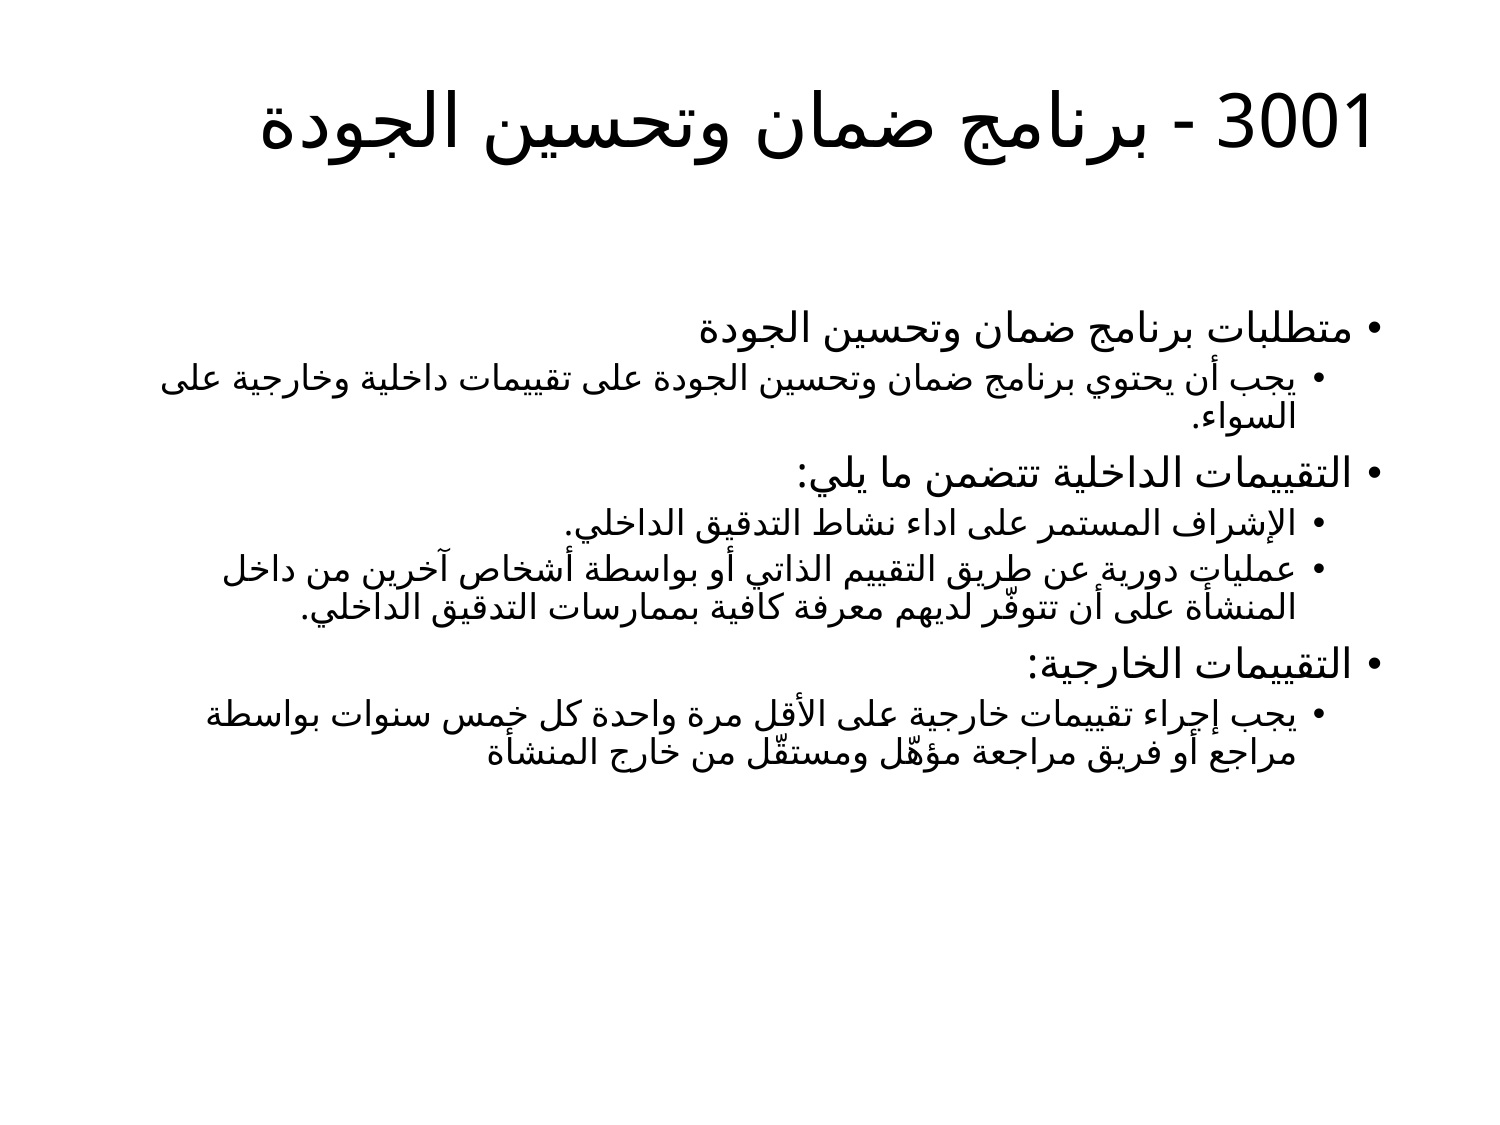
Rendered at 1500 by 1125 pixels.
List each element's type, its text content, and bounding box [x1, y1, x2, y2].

title 3001 - برنامج ضمان وتحسين الجودة [103, 59, 1397, 278]
list متطلبات برنامج ضمان وتحسين الجودة يجب أن يحتوي برنامج ضمان وتحسين الجودة على تقييمات داخلية وخارجية على السواء. التقييمات الداخلية تتضمن ما يلي: الإشراف المستمر على اداء نشاط التدقيق الداخلي. عمليات دورية عن طريق التقييم الذاتي أو بواسطة أشخاص آخرين من داخل المنشأة على أن تتوفّر لديهم معرفة كافية بممارسات التدقيق الداخلي. التقييمات الخارجية: يجب إجراء تقييمات خارجية على الأقل مرة واحدة كل خمس سنوات بواسطة مراجع أو فريق مراجعة مؤهّل ومستقّل من خارج المنشأة [103, 299, 1397, 1014]
